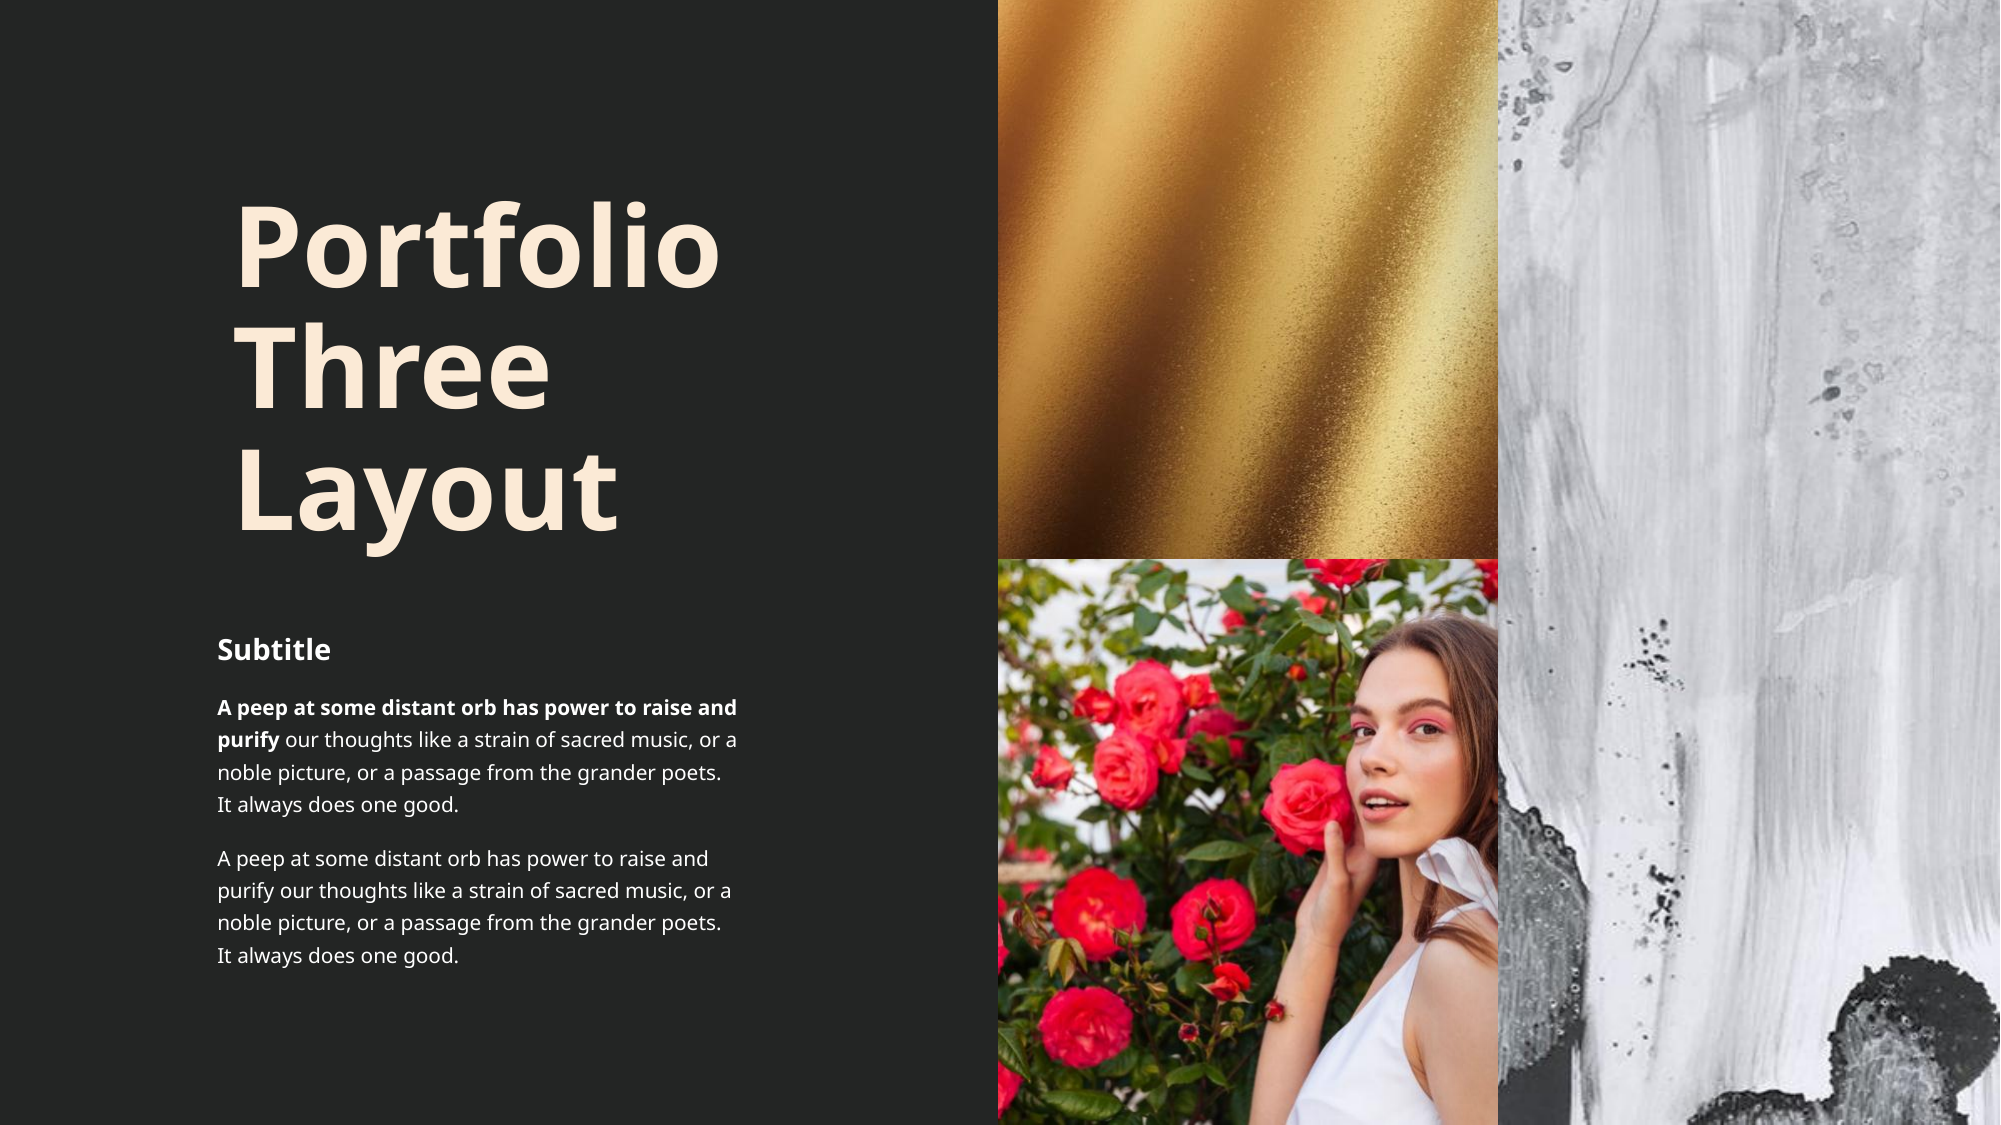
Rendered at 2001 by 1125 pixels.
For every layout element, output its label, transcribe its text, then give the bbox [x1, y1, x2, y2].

title Portfolio Three Layout [217, 183, 883, 388]
picture [998, 0, 2000, 1125]
text_box Subtitle A peep at some distant orb has power to raise and purify our thoughts like a strain of sacred music, or a noble picture, or a passage from the grander poets. It always does one good. A peep at some distant orb has power to raise and purify our thoughts like a strain of sacred music, or a noble picture, or a passage from the grander poets. It always does one good. [217, 615, 777, 974]
